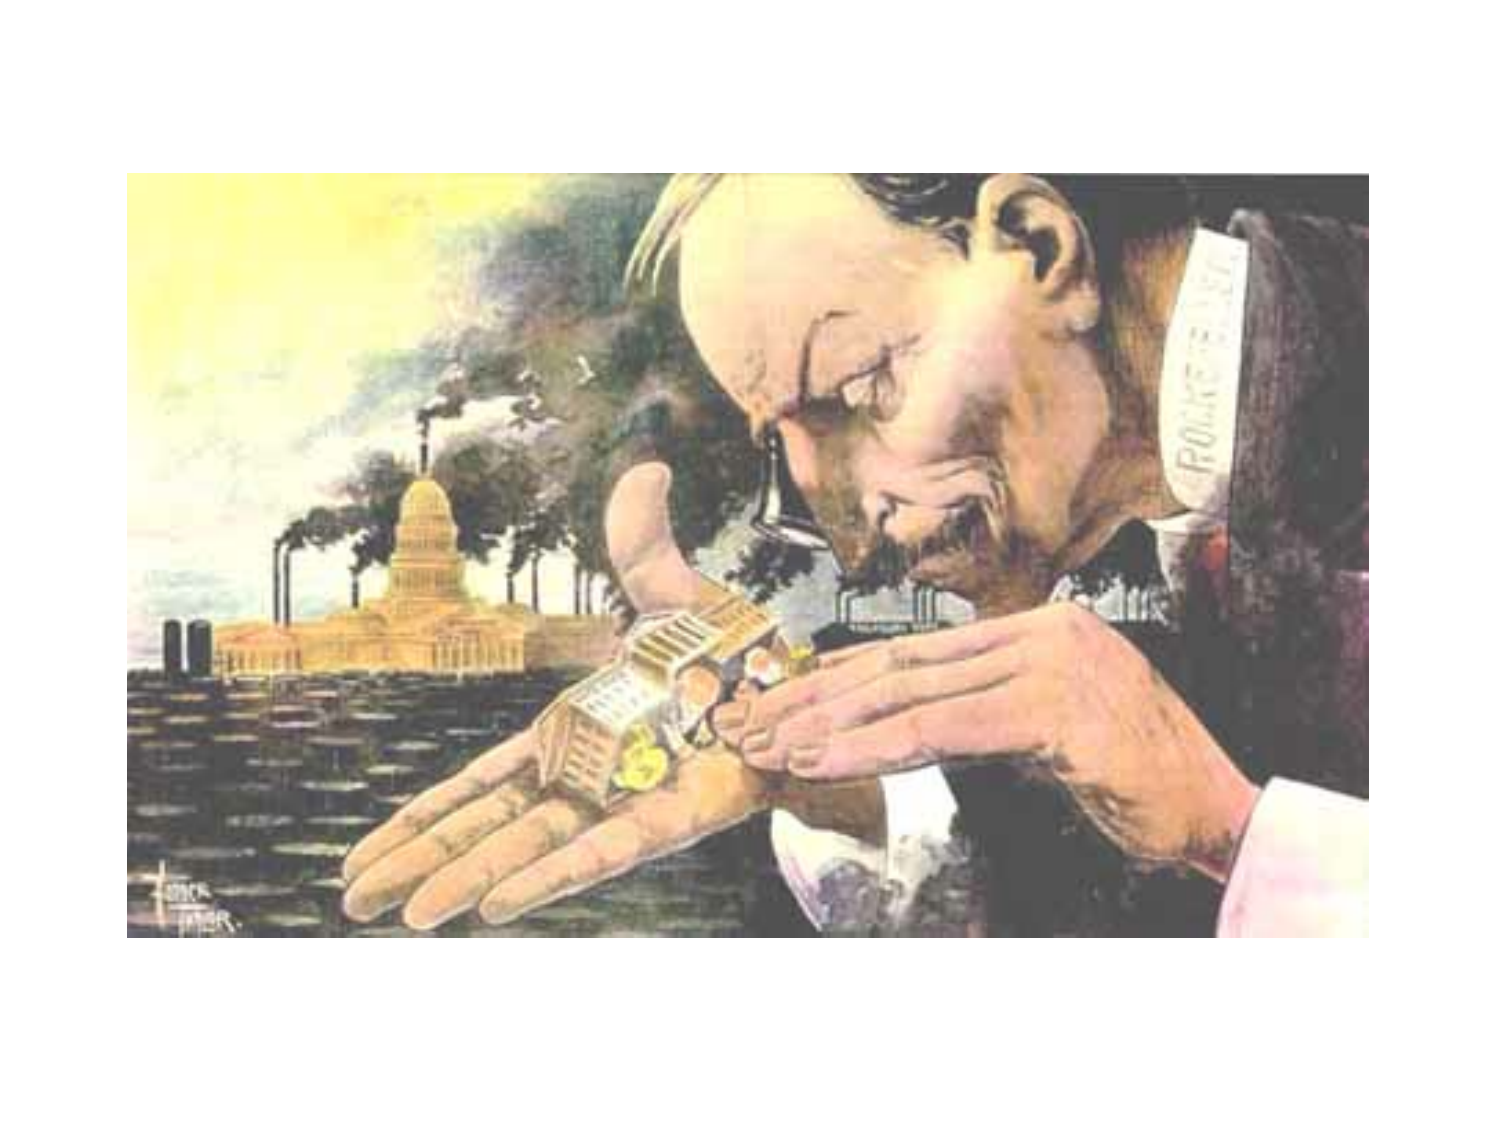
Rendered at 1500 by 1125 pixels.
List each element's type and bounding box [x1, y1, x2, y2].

picture [126, 173, 1369, 939]
